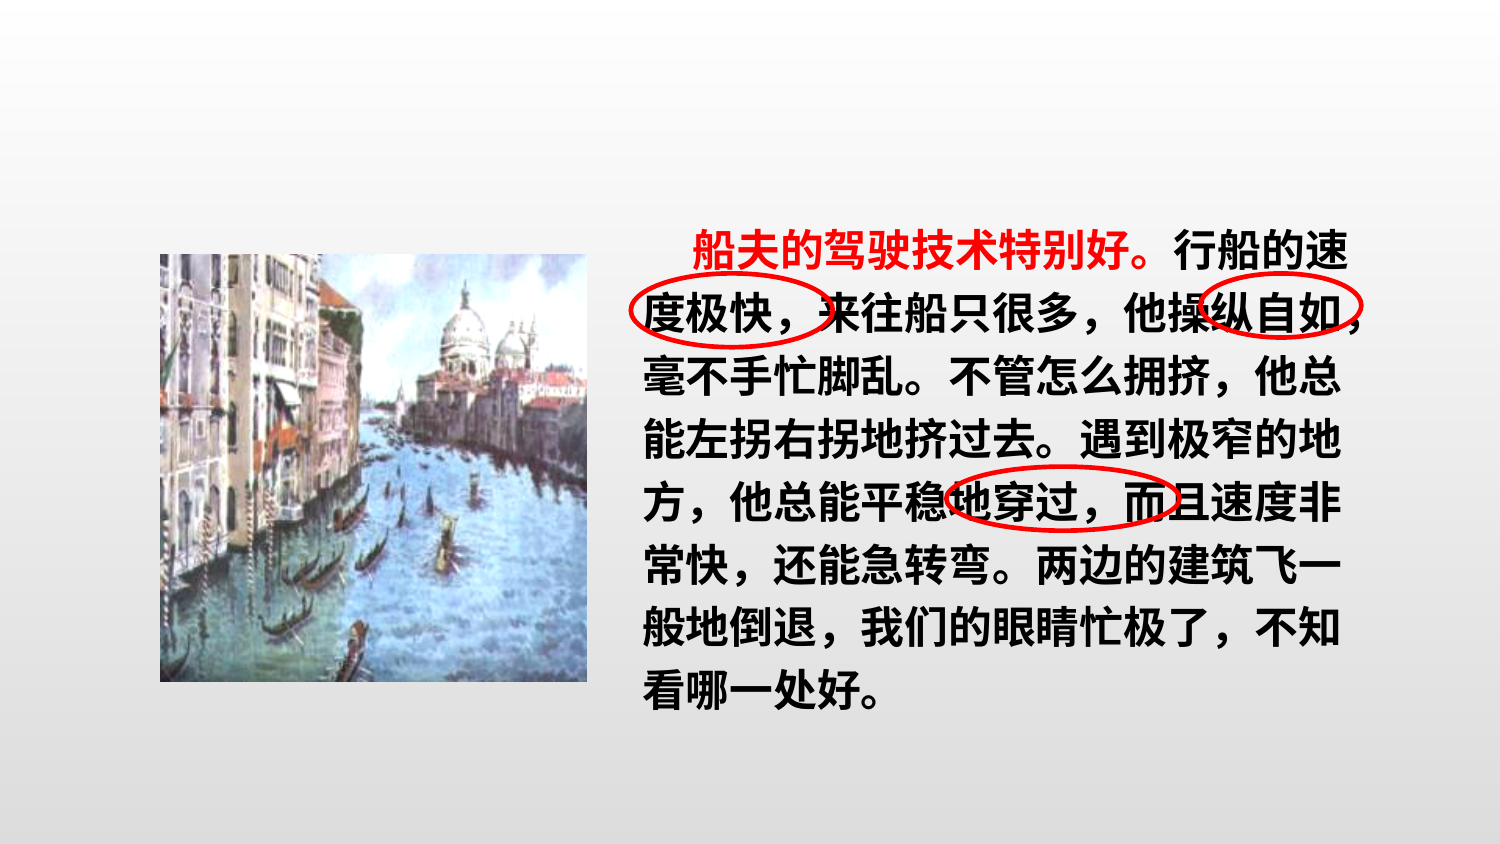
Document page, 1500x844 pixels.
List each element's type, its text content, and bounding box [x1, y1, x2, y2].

picture [160, 254, 587, 682]
text_box [629, 272, 834, 349]
text_box 船夫的驾驶技术特别好。行船的速度极快，来往船只很多，他操纵自如，毫不手忙脚乱。不管怎么拥挤，他总能左拐右拐地挤过去。遇到极窄的地方，他总能平稳地穿过，而且速度非常快，还能急转弯。两边的建筑飞一般地倒退，我们的眼睛忙极了，不知看哪一处好。 [630, 206, 1370, 722]
text_box [945, 465, 1181, 532]
text_box [1199, 272, 1363, 339]
